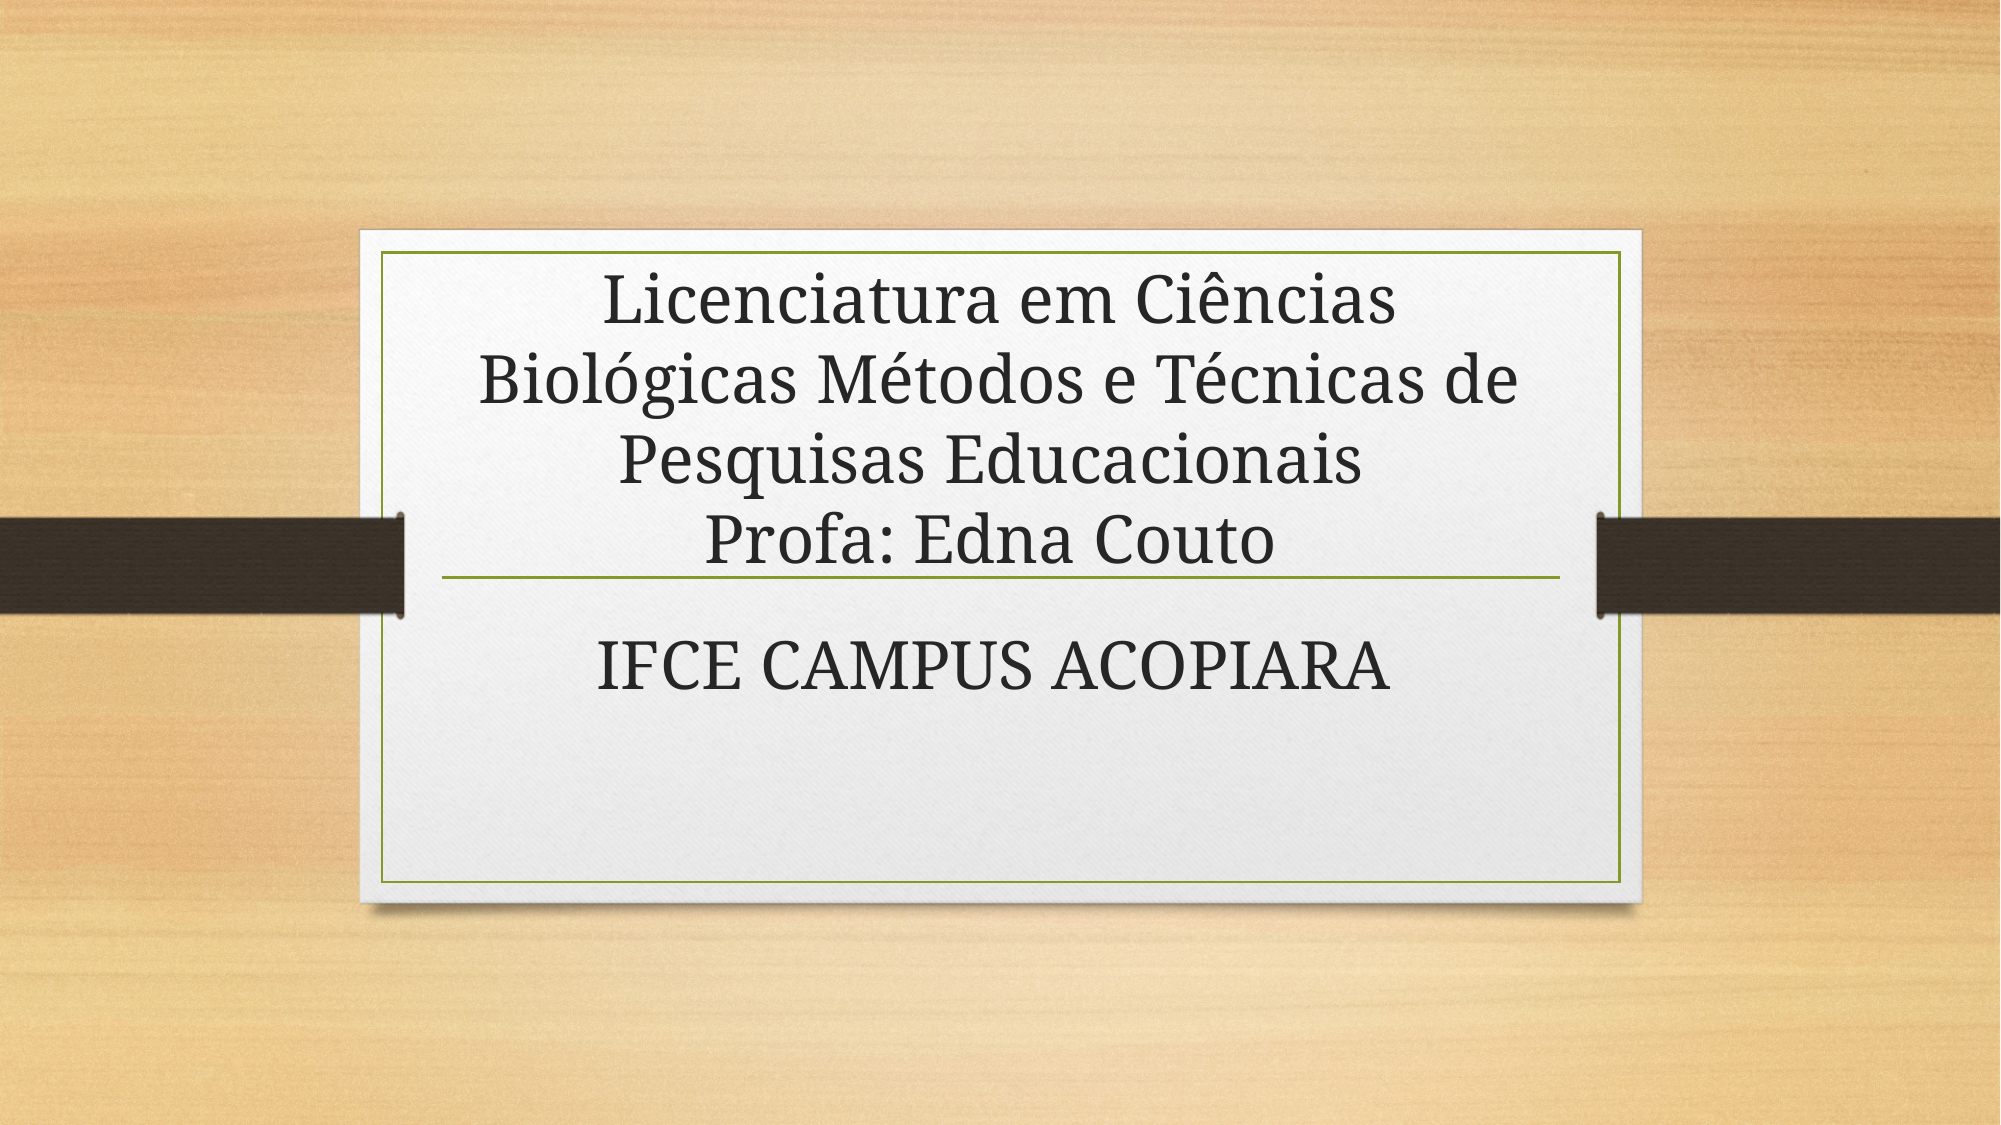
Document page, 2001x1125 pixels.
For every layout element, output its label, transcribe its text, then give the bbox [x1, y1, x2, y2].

picture [0, 0, 2001, 1125]
title Licenciatura em Ciências Biológicas Métodos e Técnicas de Pesquisas Educacionais Profa: Edna Couto IFCE CAMPUS ACOPIARA [440, 232, 1559, 720]
